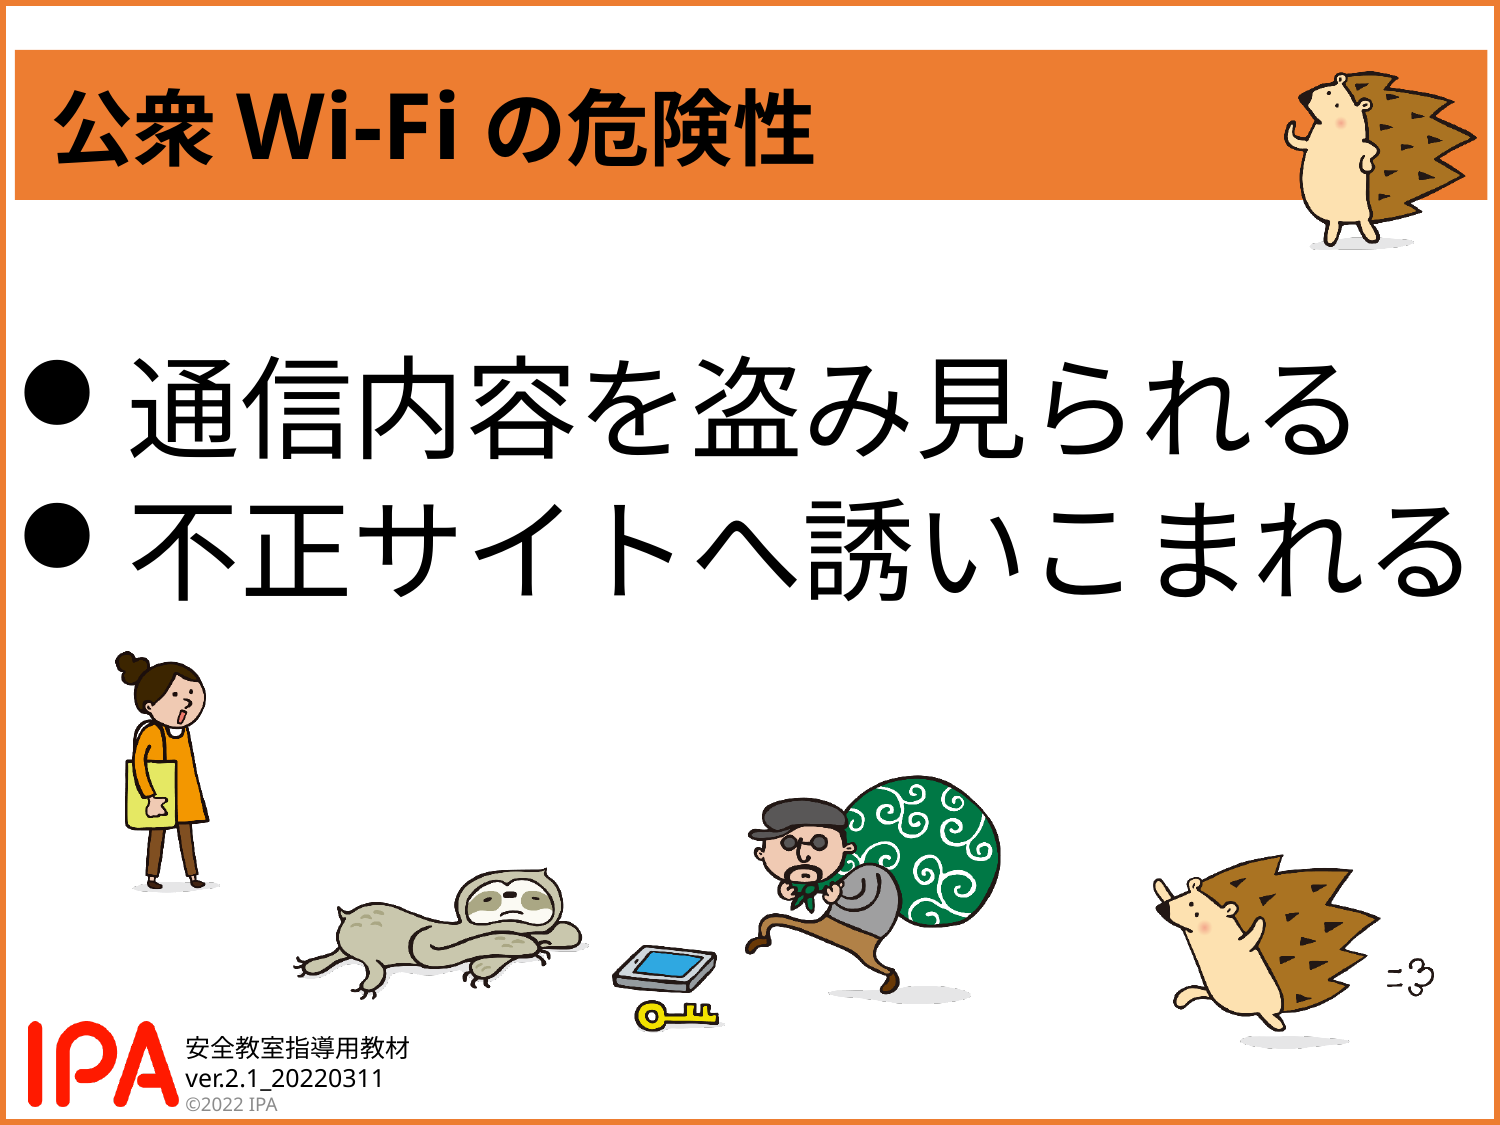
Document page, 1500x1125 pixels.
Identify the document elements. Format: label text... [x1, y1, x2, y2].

picture [1284, 71, 1477, 250]
title 公衆Wi-Fiの危険性 [35, 65, 1341, 195]
list 通信内容を盗み見られる 不正サイトへ誘いこまれる [0, 345, 1500, 652]
picture [28, 651, 1434, 1107]
